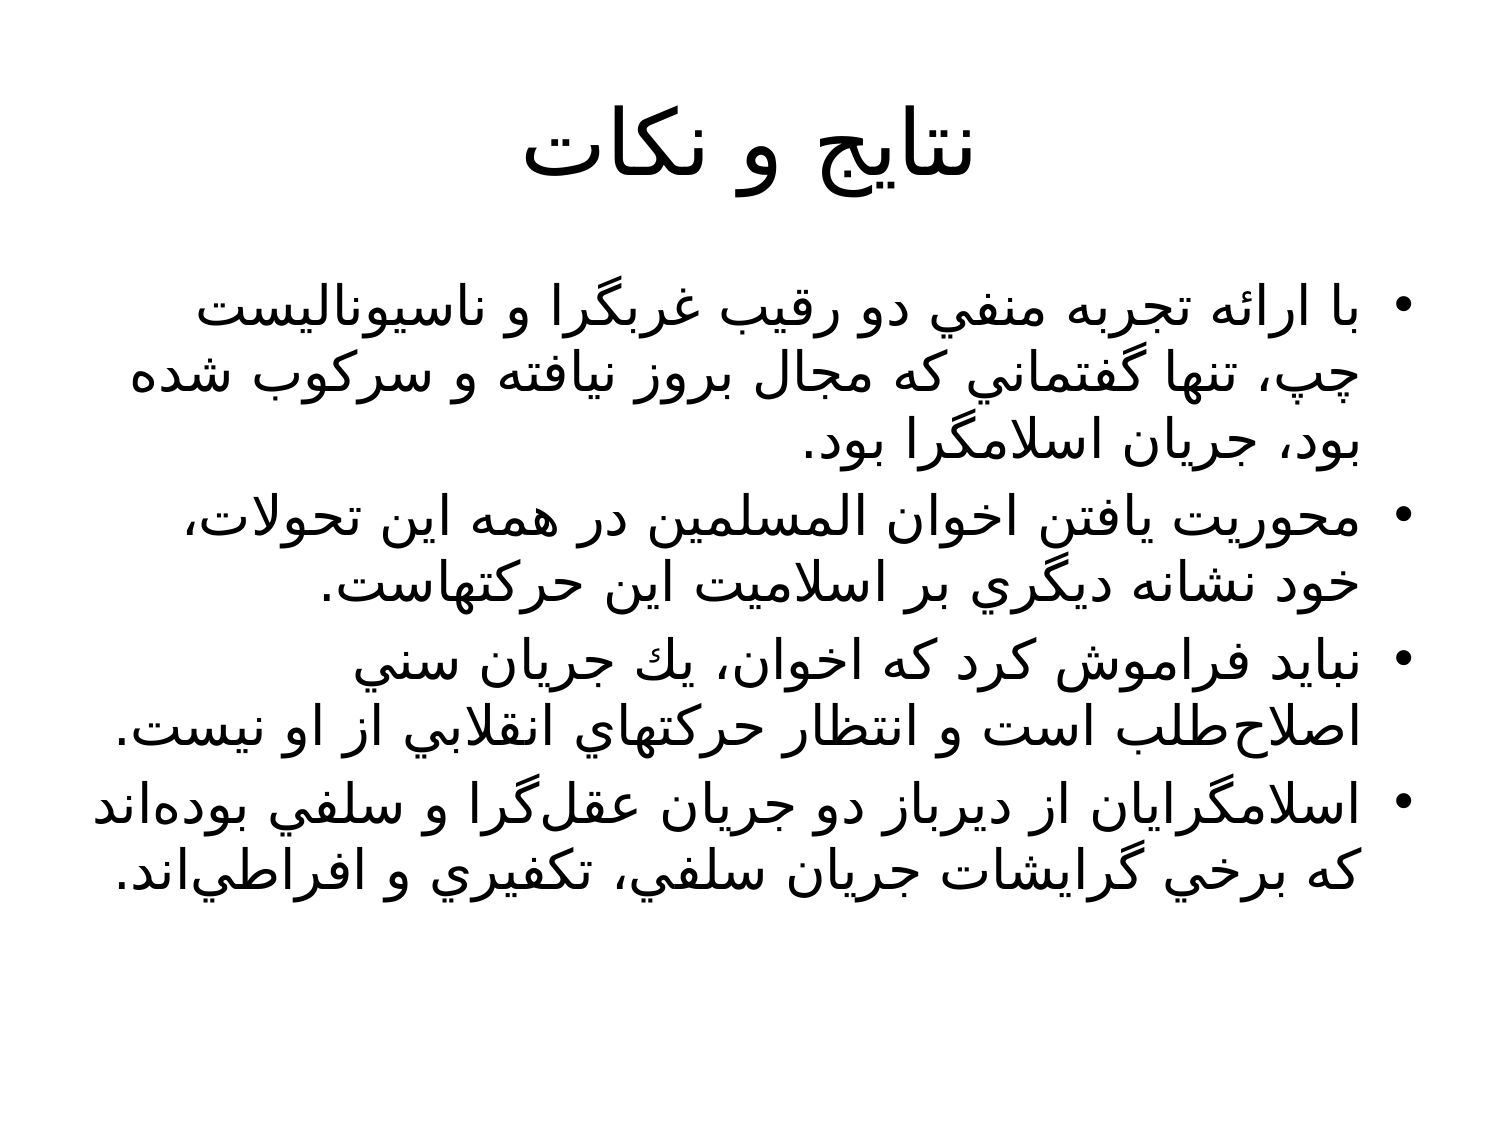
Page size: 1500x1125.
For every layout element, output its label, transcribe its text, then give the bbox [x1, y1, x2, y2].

title نتايج و نكات [75, 45, 1425, 233]
list با ارائه تجربه منفي دو رقيب غربگرا و ناسيوناليست چپ، تنها گفتماني كه مجال بروز نيافته و سركوب شده بود، جريان اسلامگرا بود. محوريت يافتن اخوان المسلمين در همه اين تحولات، خود نشانه ديگري بر اسلاميت اين حركتهاست. نبايد فراموش كرد كه اخوان، يك جريان سني اصلاح‌طلب است و انتظار حركتهاي انقلابي از او نيست. اسلامگرايان از ديرباز دو جريان عقل‌‌گرا و سلفي بوده‌اند كه برخي گرايشات جريان سلفي، تكفيري و افراطي‌اند. [75, 262, 1425, 1005]
